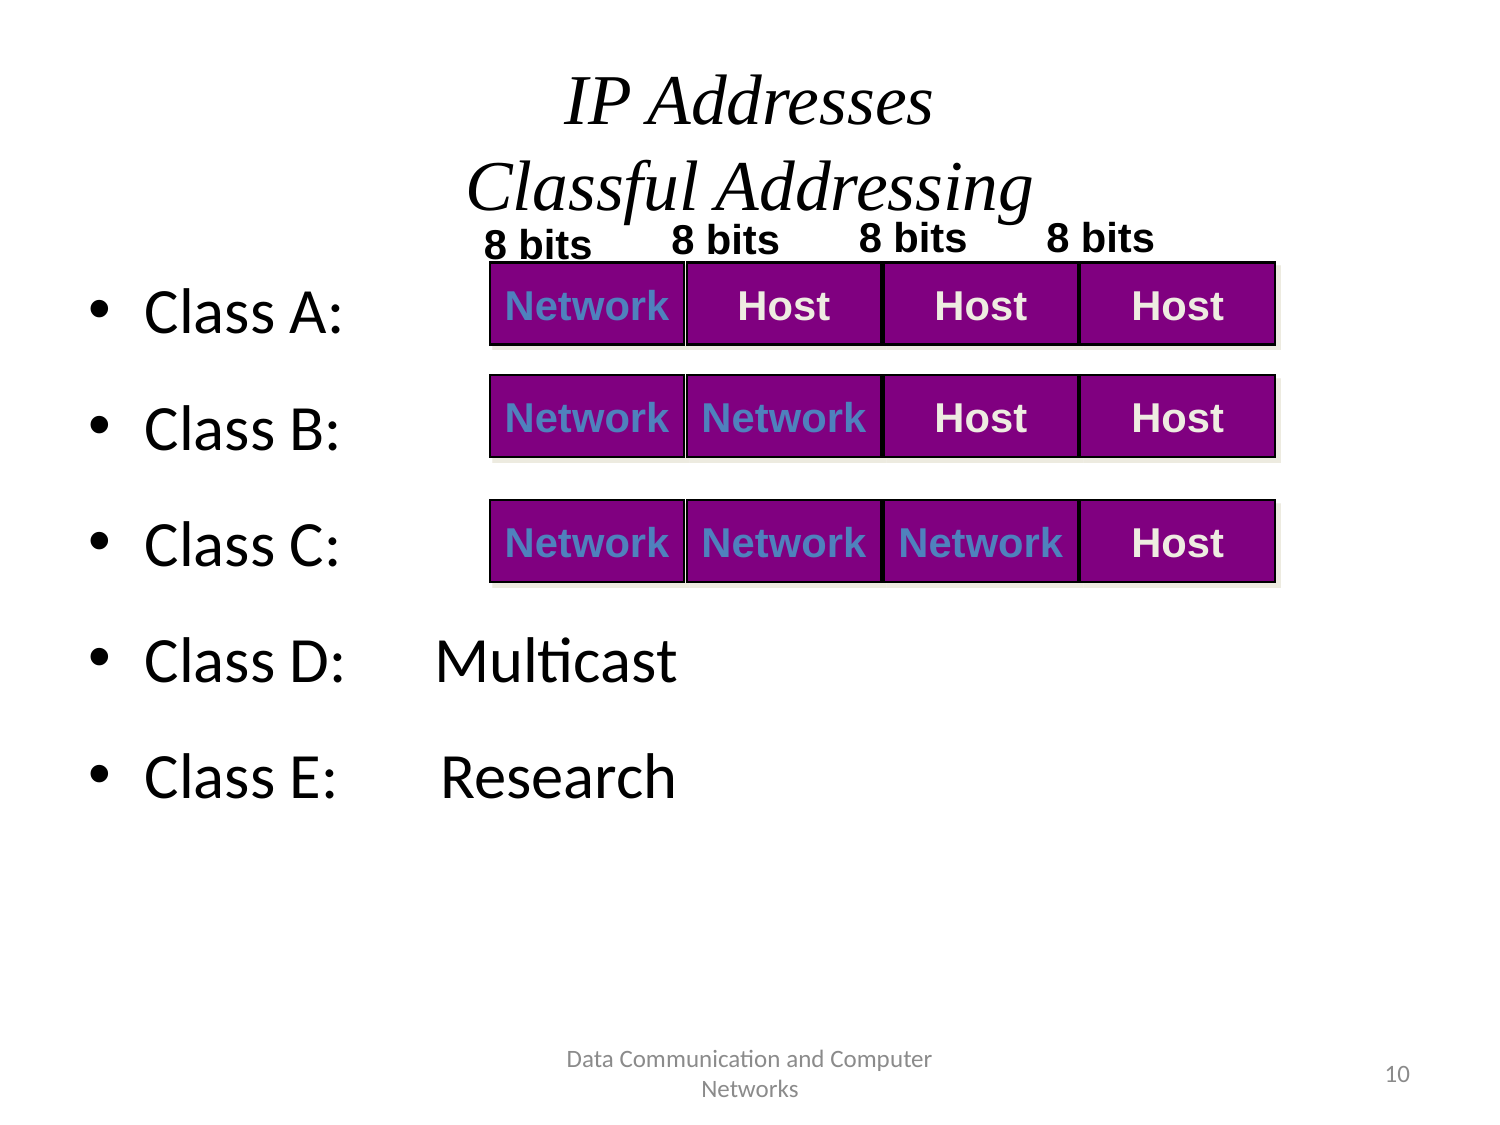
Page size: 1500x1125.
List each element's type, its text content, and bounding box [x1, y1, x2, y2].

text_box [489, 499, 1276, 583]
text_box 8 bits [887, 199, 939, 260]
footer Data Communication and Computer Networks [512, 1042, 988, 1103]
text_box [489, 262, 1276, 345]
text_box 8 bits [1074, 199, 1127, 260]
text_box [489, 374, 1276, 458]
text_box 8 bits [512, 206, 564, 260]
list Class A: Class B: Class C: Class D: Multicast Class E: Research [75, 262, 1425, 1005]
slide_number 10 [1074, 1042, 1425, 1103]
text_box 8 bits [699, 202, 752, 260]
title IP Addresses Classful Addressing [75, 45, 1425, 233]
